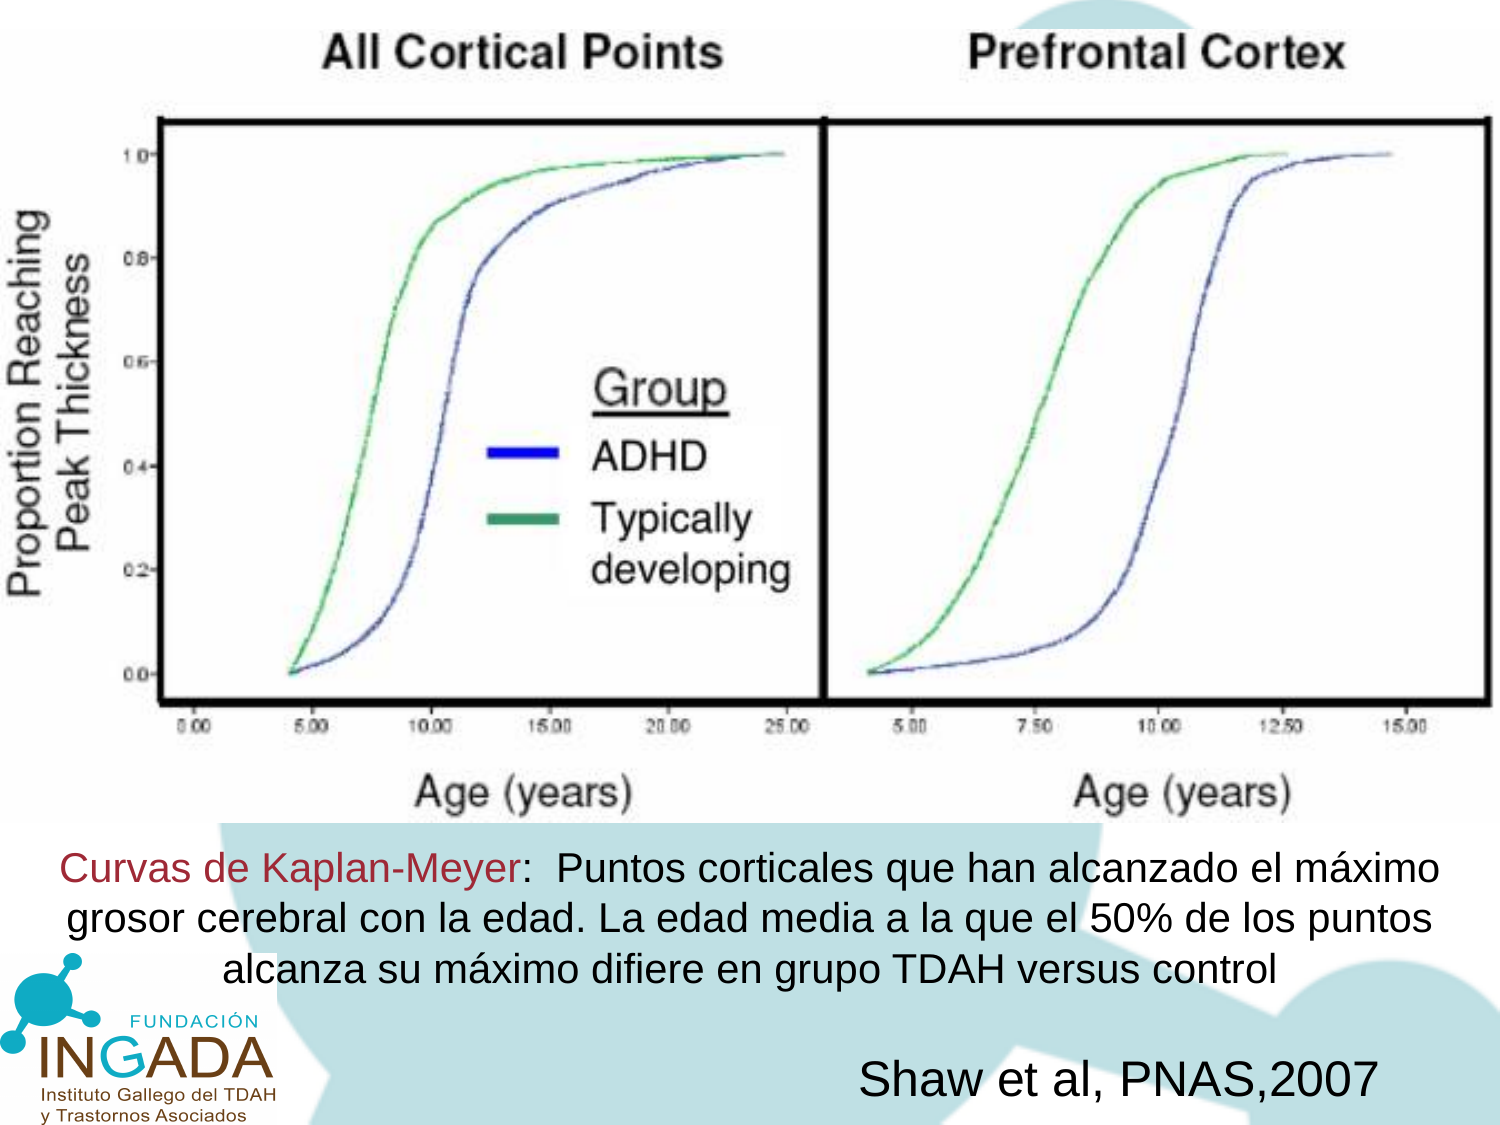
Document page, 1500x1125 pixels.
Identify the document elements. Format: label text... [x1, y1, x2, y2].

text_box Shaw et al, PNAS,2007 [843, 1039, 1500, 1114]
picture [0, 953, 277, 1125]
title Curvas de Kaplan-Meyer: Puntos corticales que han alcanzado el máximo grosor cerebral con la edad. La edad media a la que el 50% de los puntos alcanza su máximo difiere en grupo TDAH versus control [35, 832, 1465, 1011]
picture [0, 28, 1500, 823]
